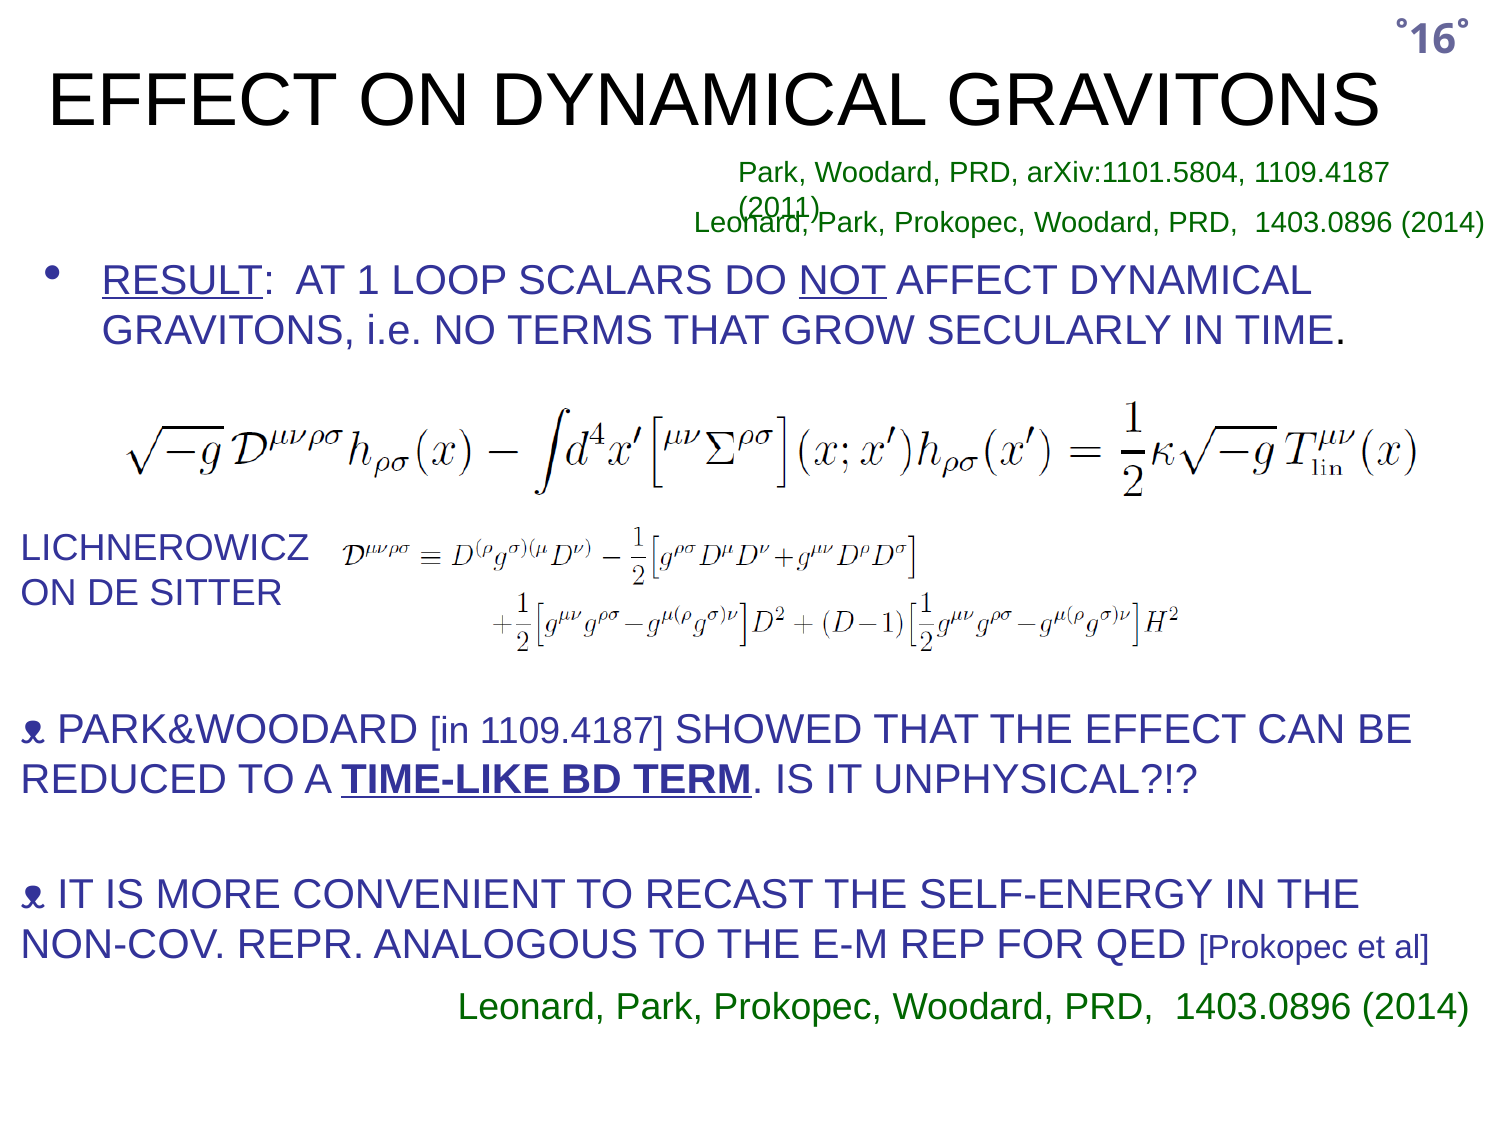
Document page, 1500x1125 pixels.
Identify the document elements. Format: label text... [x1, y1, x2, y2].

text_box ᴥ IT IS MORE CONVENIENT TO RECAST THE SELF-ENERGY IN THE NON-COV. REPR. ANALOGOUS TO THE E-M REP FOR QED [Prokopec et al] [5, 859, 1446, 975]
text_box Leonard, Park, Prokopec, Woodard, PRD, 1403.0896 (2014) [679, 196, 1500, 246]
text_box ˚16˚ [1364, 7, 1500, 67]
picture [337, 526, 1188, 658]
text_box Park, Woodard, PRD, arXiv:1101.5804, 1109.4187 (2011) [723, 145, 1495, 196]
text_box LICHNEROWICZ ON DE SITTER [5, 515, 359, 621]
text_box EFFECT ON DYNAMICAL GRAVITONS [5, 30, 1424, 161]
text_box ᴥ PARK&WOODARD [in 1109.4187] SHOWED THAT THE EFFECT CAN BE REDUCED TO A TIME-LIKE BD TERM. IS IT UNPHYSICAL?!? [5, 694, 1433, 810]
text_box Leonard, Park, Prokopec, Woodard, PRD, 1403.0896 (2014) [442, 974, 1500, 1035]
text_box RESULT: AT 1 LOOP SCALARS DO NOT AFFECT DYNAMICAL GRAVITONS, i.e. NO TERMS THAT GROW SECULARLY IN TIME. [30, 245, 1458, 361]
picture [100, 396, 1430, 513]
